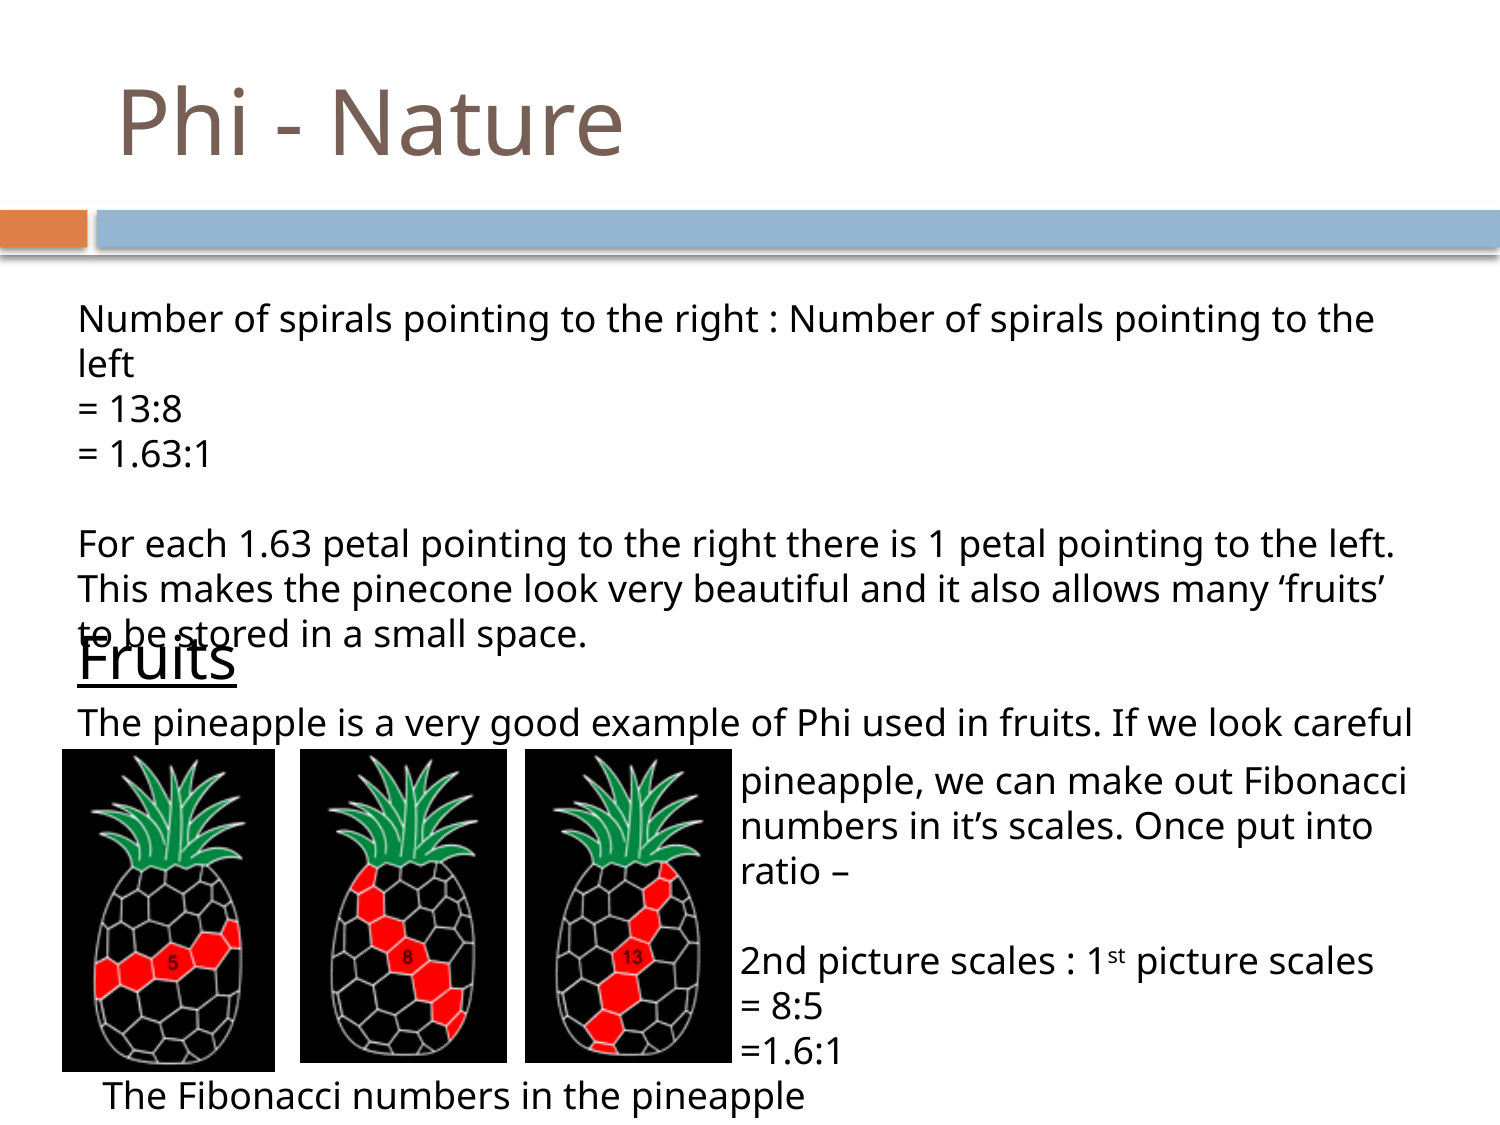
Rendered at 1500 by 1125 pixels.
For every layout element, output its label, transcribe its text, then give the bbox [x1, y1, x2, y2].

picture [524, 749, 732, 1063]
picture [299, 749, 507, 1063]
text_box Fruits [62, 611, 738, 691]
text_box The pineapple is a very good example of Phi used in fruits. If we look careful at the [62, 691, 1450, 797]
text_box pineapple, we can make out Fibonacci numbers in it’s scales. Once put into ratio – 2nd picture scales : 1st picture scales = 8:5 =1.6:1 3rd picture scales : 2nd picture scales [725, 749, 1438, 1125]
title Phi - Nature [100, 37, 1438, 200]
text_box The Fibonacci numbers in the pineapple [87, 1064, 725, 1125]
text_box Number of spirals pointing to the right : Number of spirals pointing to the left = 13:8 = 1.63:1 For each 1.63 petal pointing to the right there is 1 petal pointing to the left. This makes the pinecone look very beautiful and it also allows many ‘fruits’ to be stored in a small space. [62, 287, 1438, 663]
picture [62, 749, 276, 1072]
